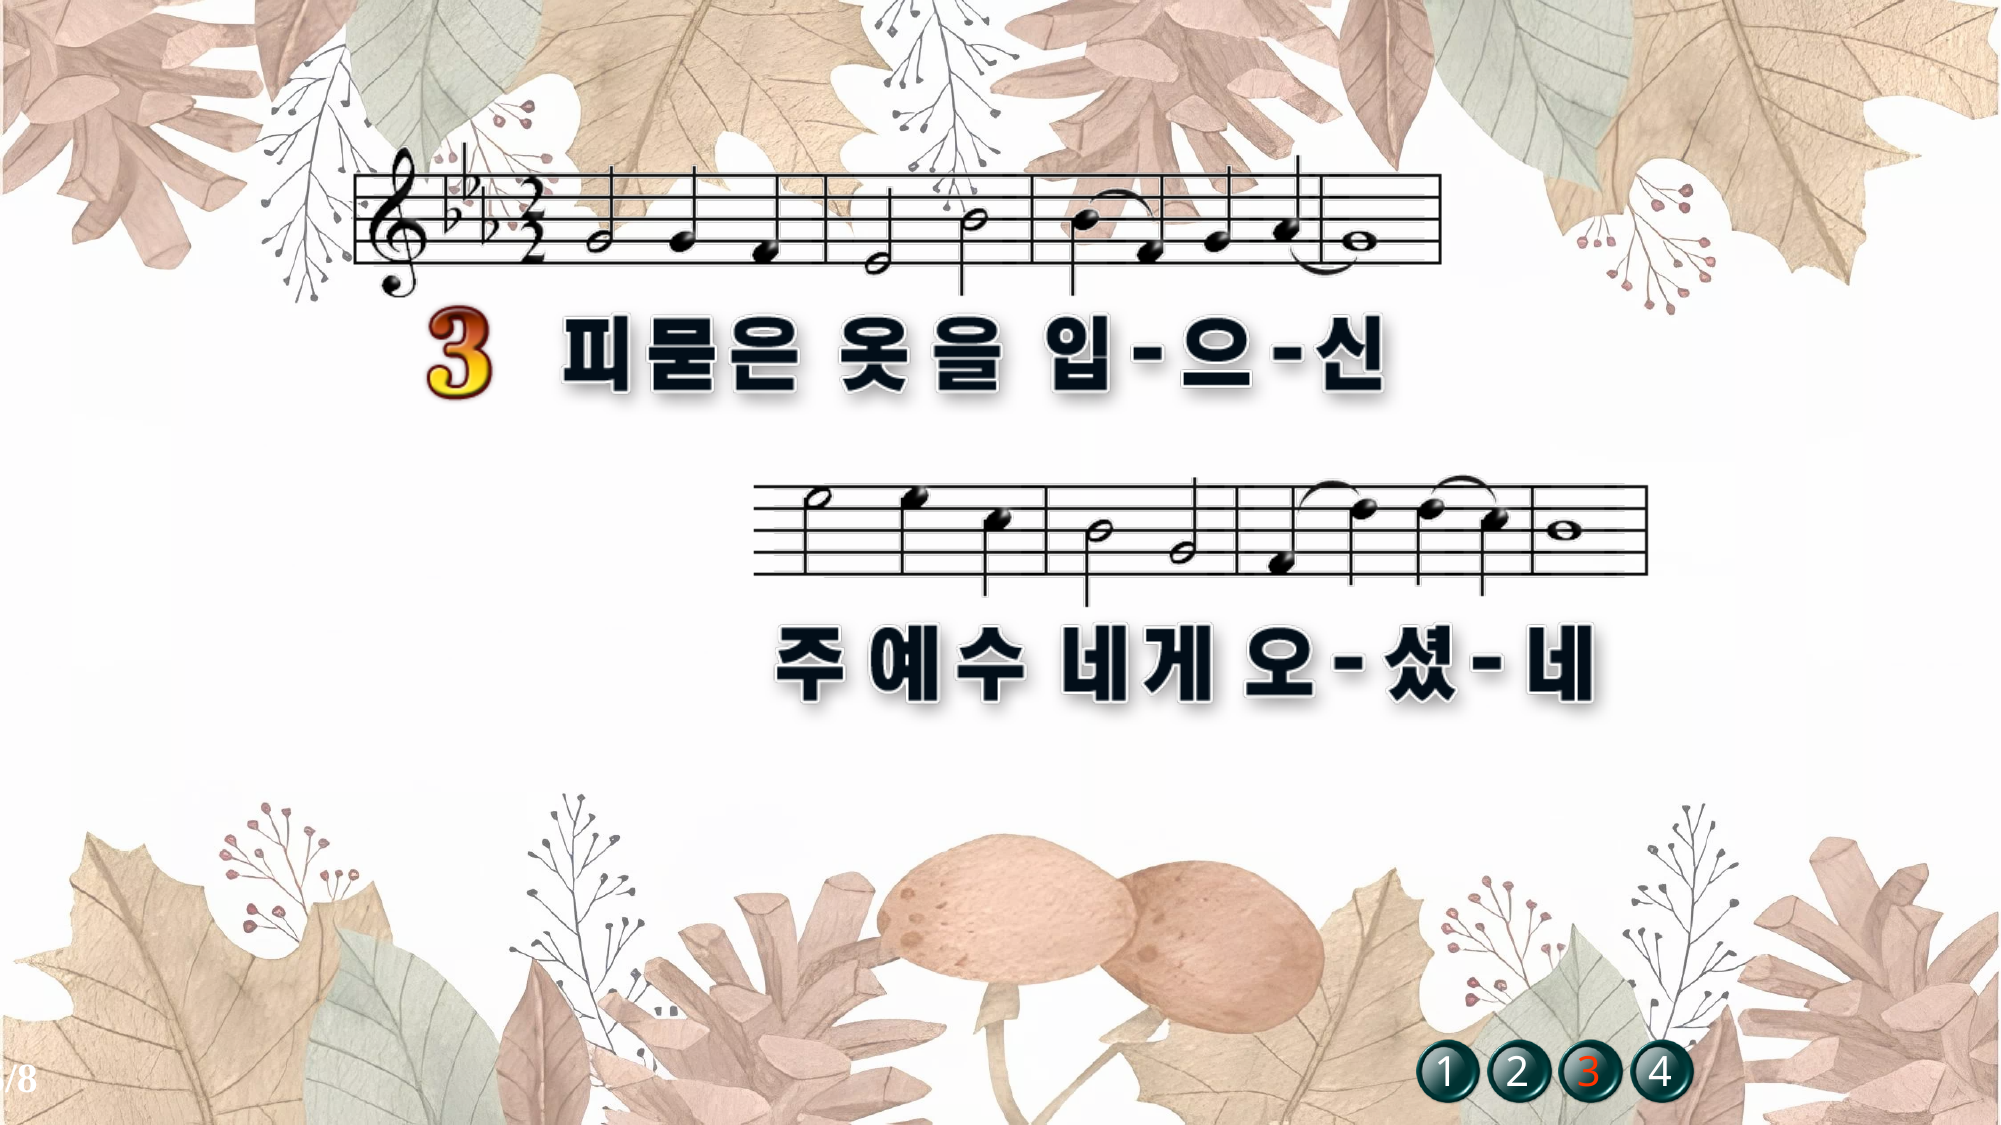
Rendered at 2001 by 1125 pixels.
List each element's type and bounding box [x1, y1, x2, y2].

text_box [1413, 1035, 1484, 1106]
text_box [1627, 1035, 1697, 1106]
text_box [1484, 1035, 1555, 1106]
text_box [1555, 1035, 1626, 1106]
picture [0, 0, 2001, 1125]
